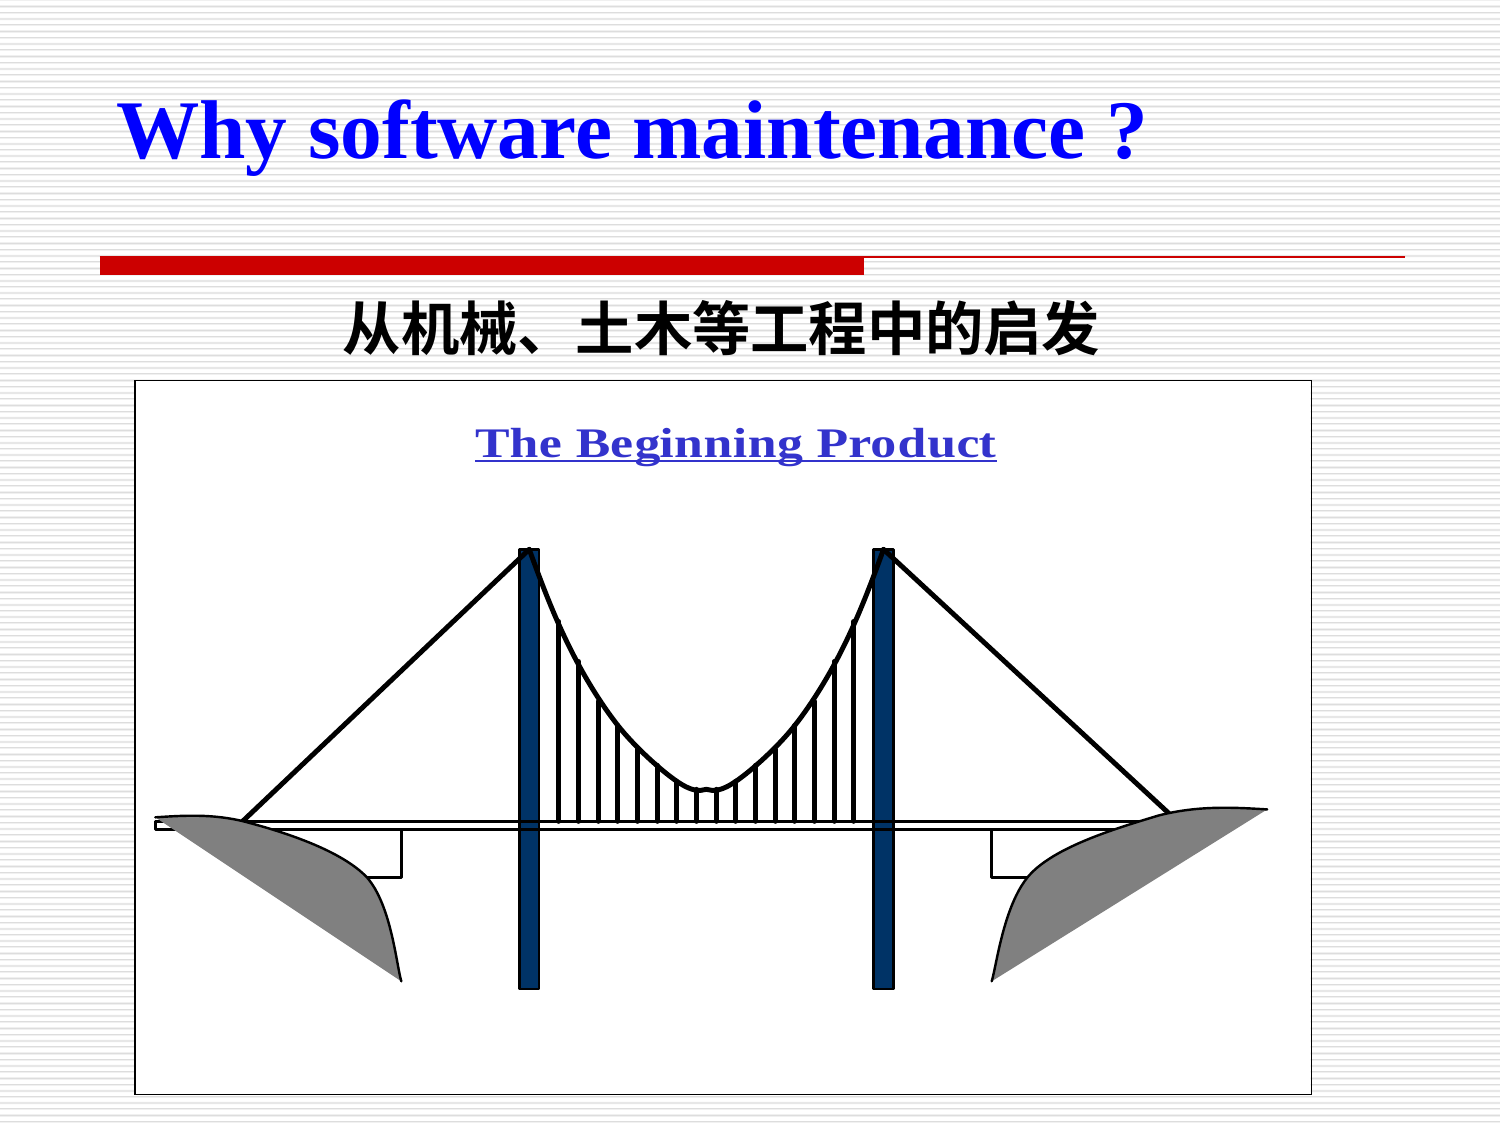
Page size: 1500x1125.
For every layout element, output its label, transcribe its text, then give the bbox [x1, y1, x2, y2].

text_box Why software maintenance ? [101, 67, 1165, 183]
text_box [135, 381, 1311, 1095]
text_box 从机械、土木等工程中的启发 [328, 284, 1116, 370]
picture [0, 0, 1500, 1125]
